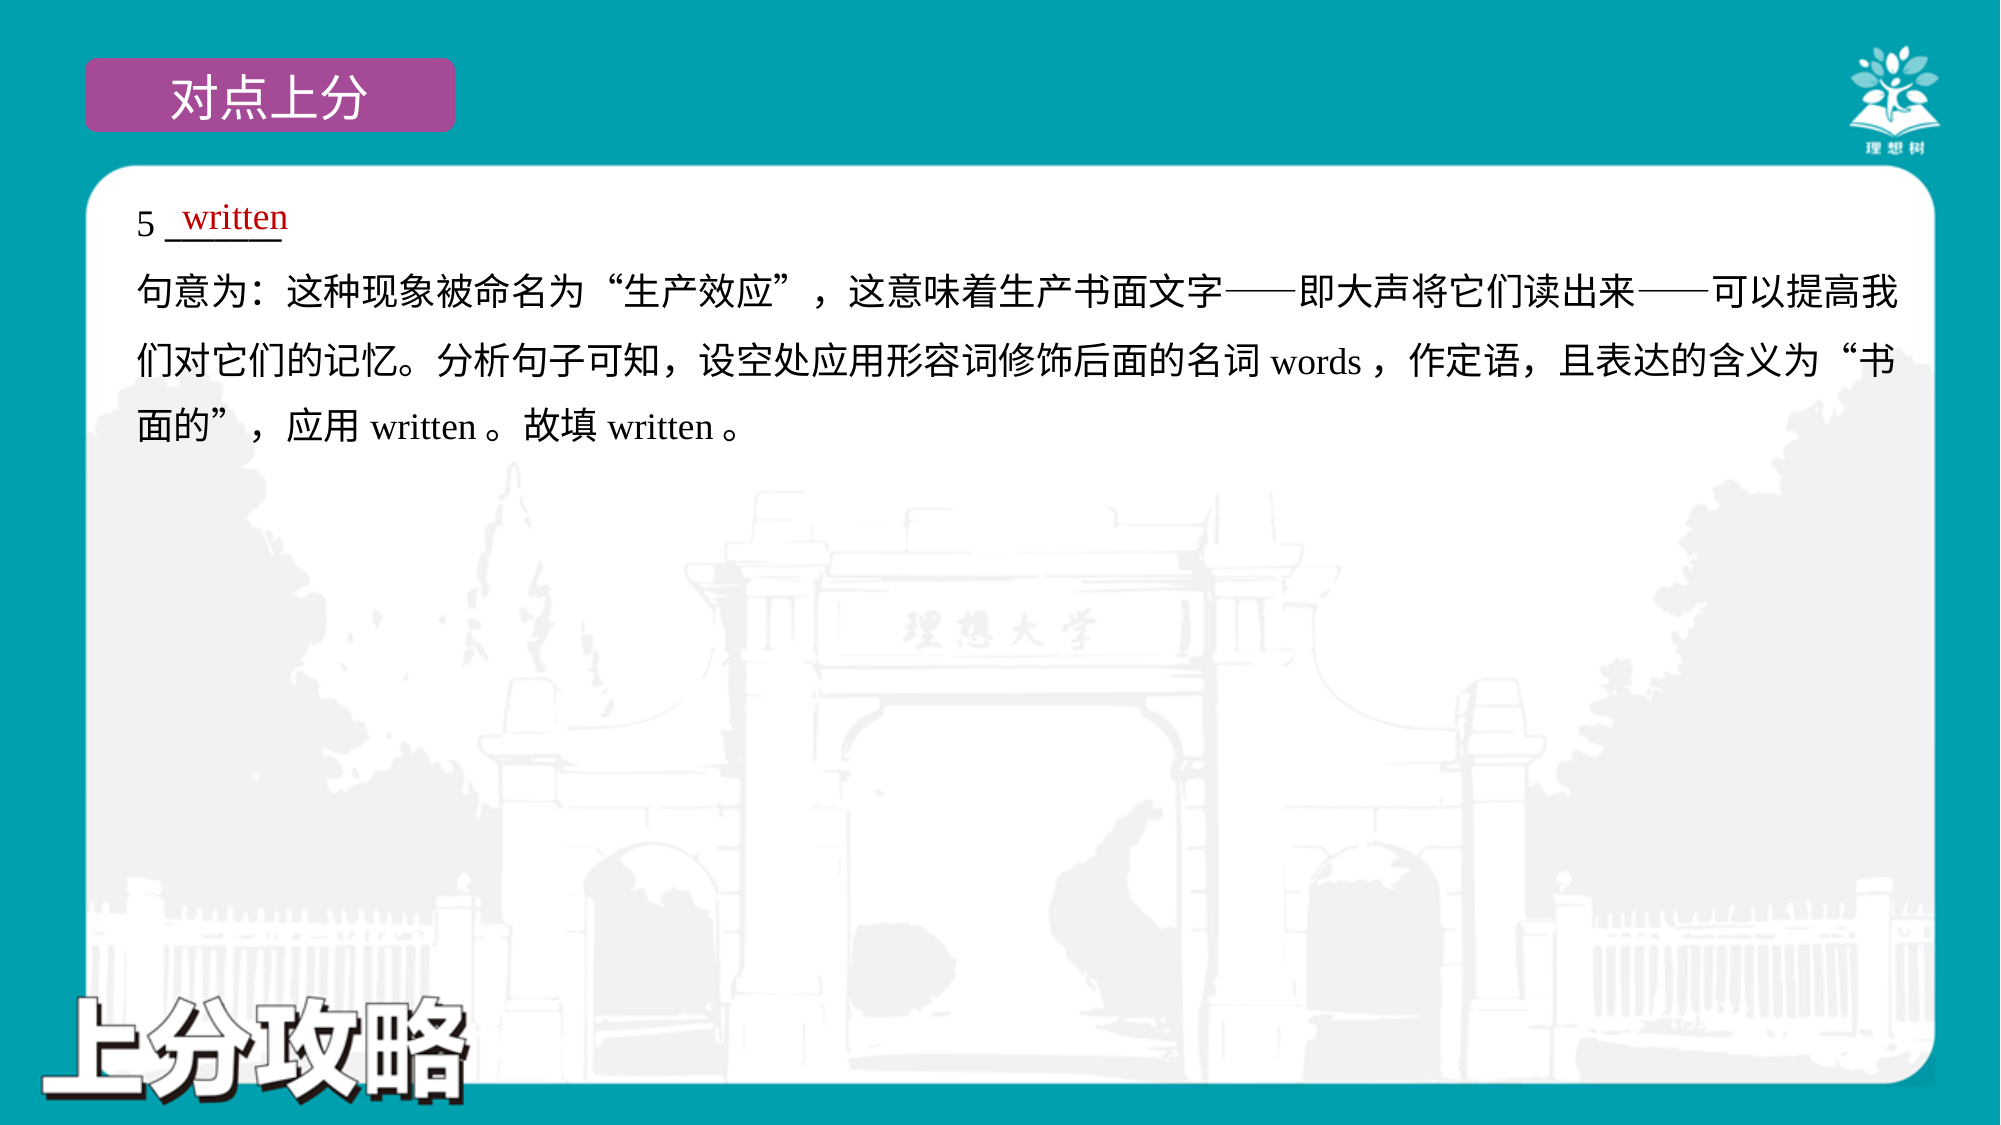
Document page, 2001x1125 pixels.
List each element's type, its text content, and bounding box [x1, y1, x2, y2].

text_box 5 _______ [136, 176, 1865, 237]
picture [0, 0, 2000, 1125]
text_box 句意为：这种现象被命名为“生产效应”，这意味着生产书面文字——即大声将它们读出来——可以提高我 们对它们的记忆。分析句子可知，设空处应用形容词修饰后面的名词words，作定语，且表达的含义为“书 面的”，应用written。故填written。 [136, 244, 1865, 441]
text_box written [168, 170, 303, 230]
